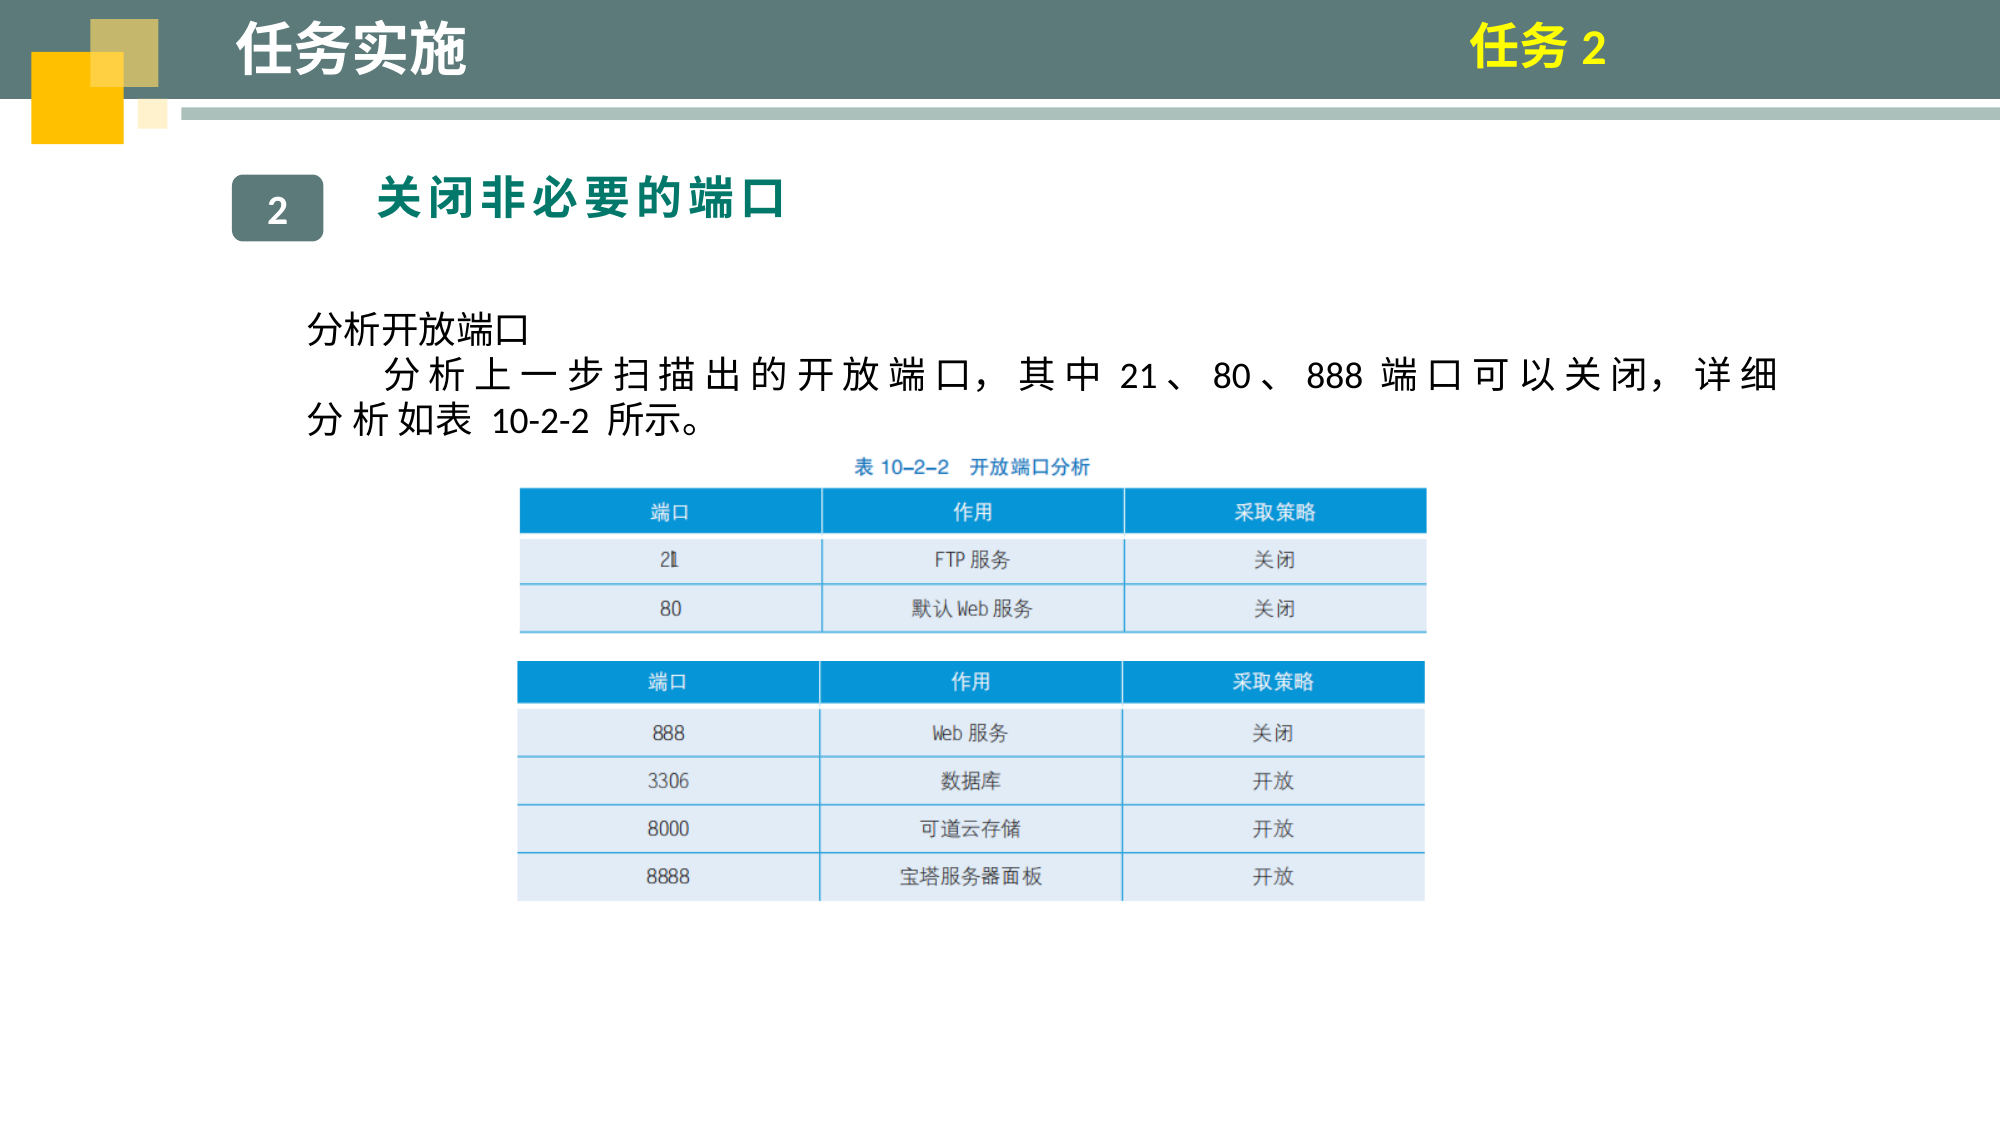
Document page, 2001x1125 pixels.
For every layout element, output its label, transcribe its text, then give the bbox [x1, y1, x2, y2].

picture [480, 444, 1468, 915]
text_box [231, 160, 829, 242]
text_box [0, 0, 2000, 145]
text_box 分析开放端口 分 析 上 一 步 扫 描 出 的 开 放 端 口， 其 中 21、80、888 端 口 可 以 关 闭， 详 细 分 析 如表 10-2-2 所示。 [291, 298, 1836, 449]
